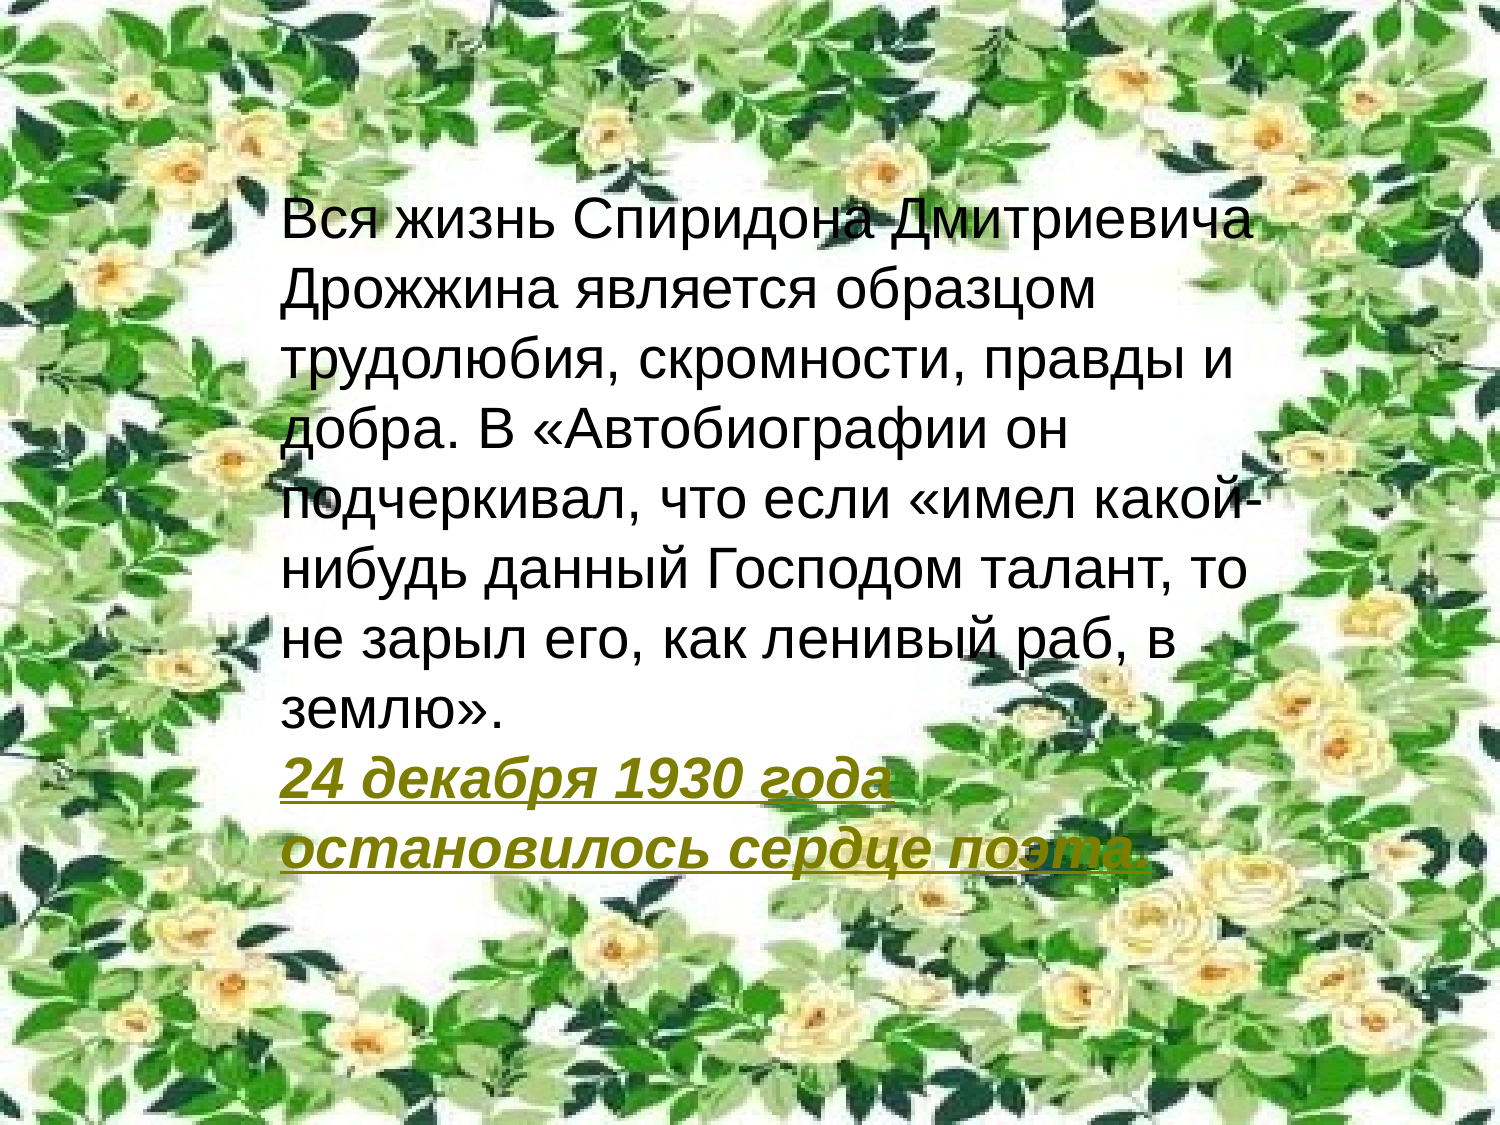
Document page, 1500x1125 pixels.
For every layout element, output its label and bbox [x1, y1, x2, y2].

list [0, 0, 1500, 1125]
